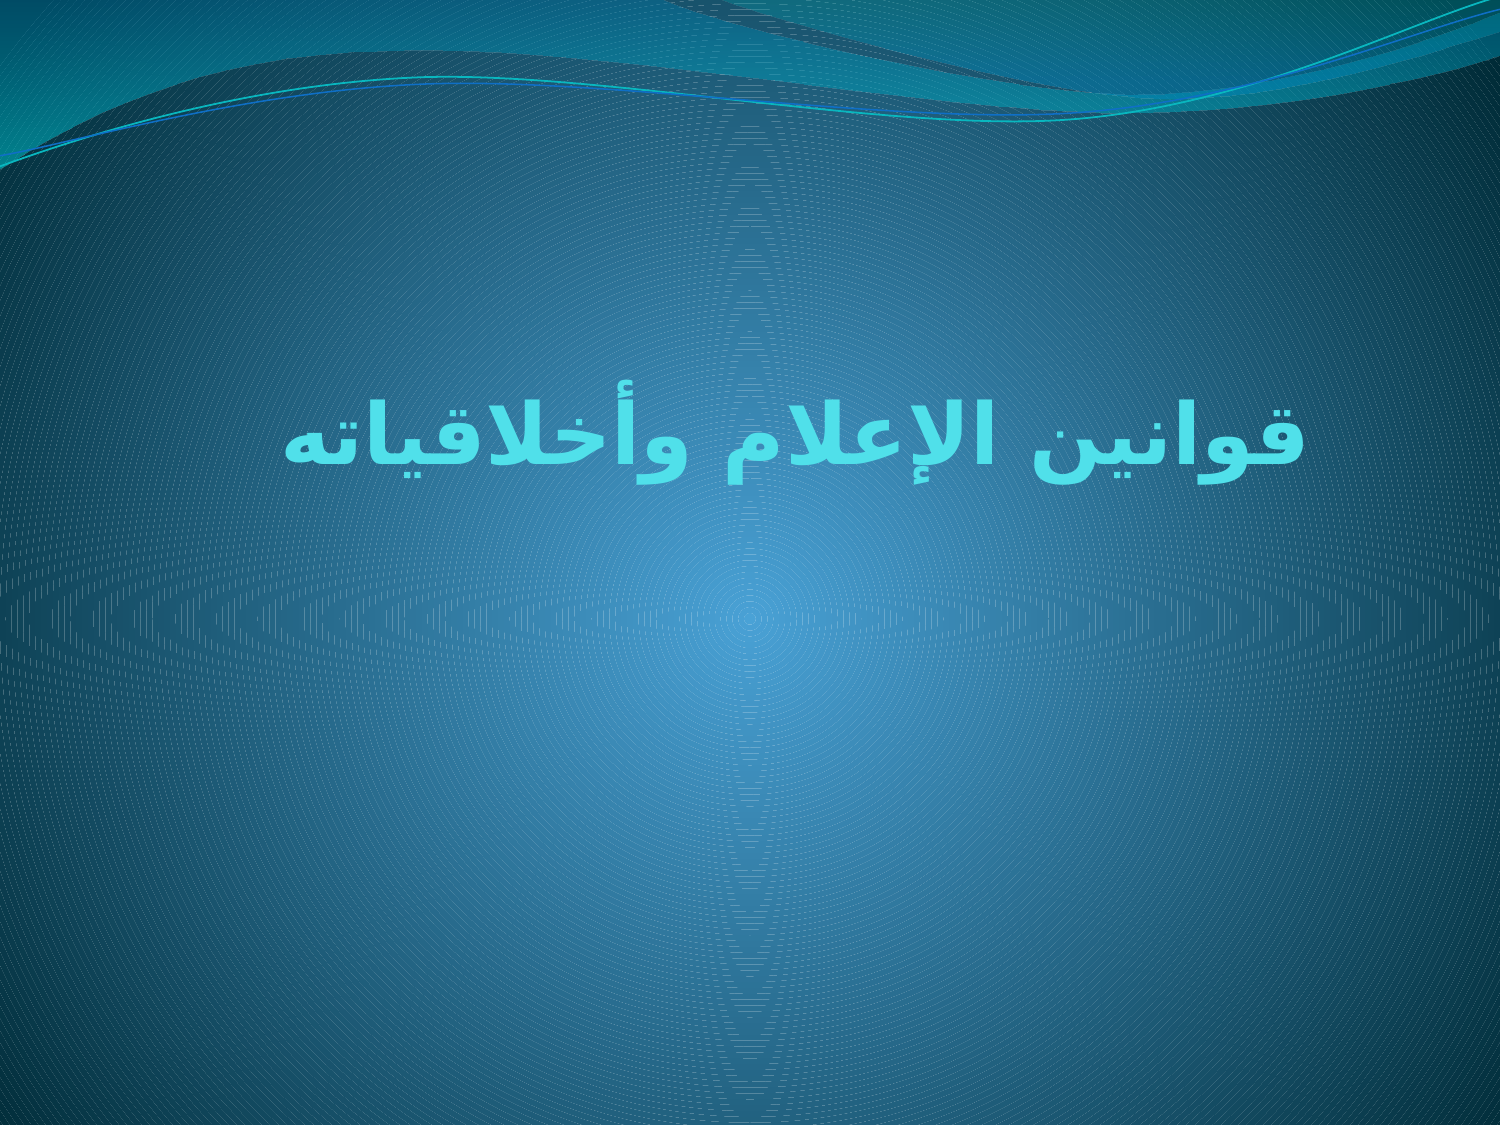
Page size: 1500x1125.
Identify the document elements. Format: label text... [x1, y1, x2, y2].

title قوانين الإعلام وأخلاقياته [190, 90, 1316, 482]
subtitle [187, 645, 1313, 941]
